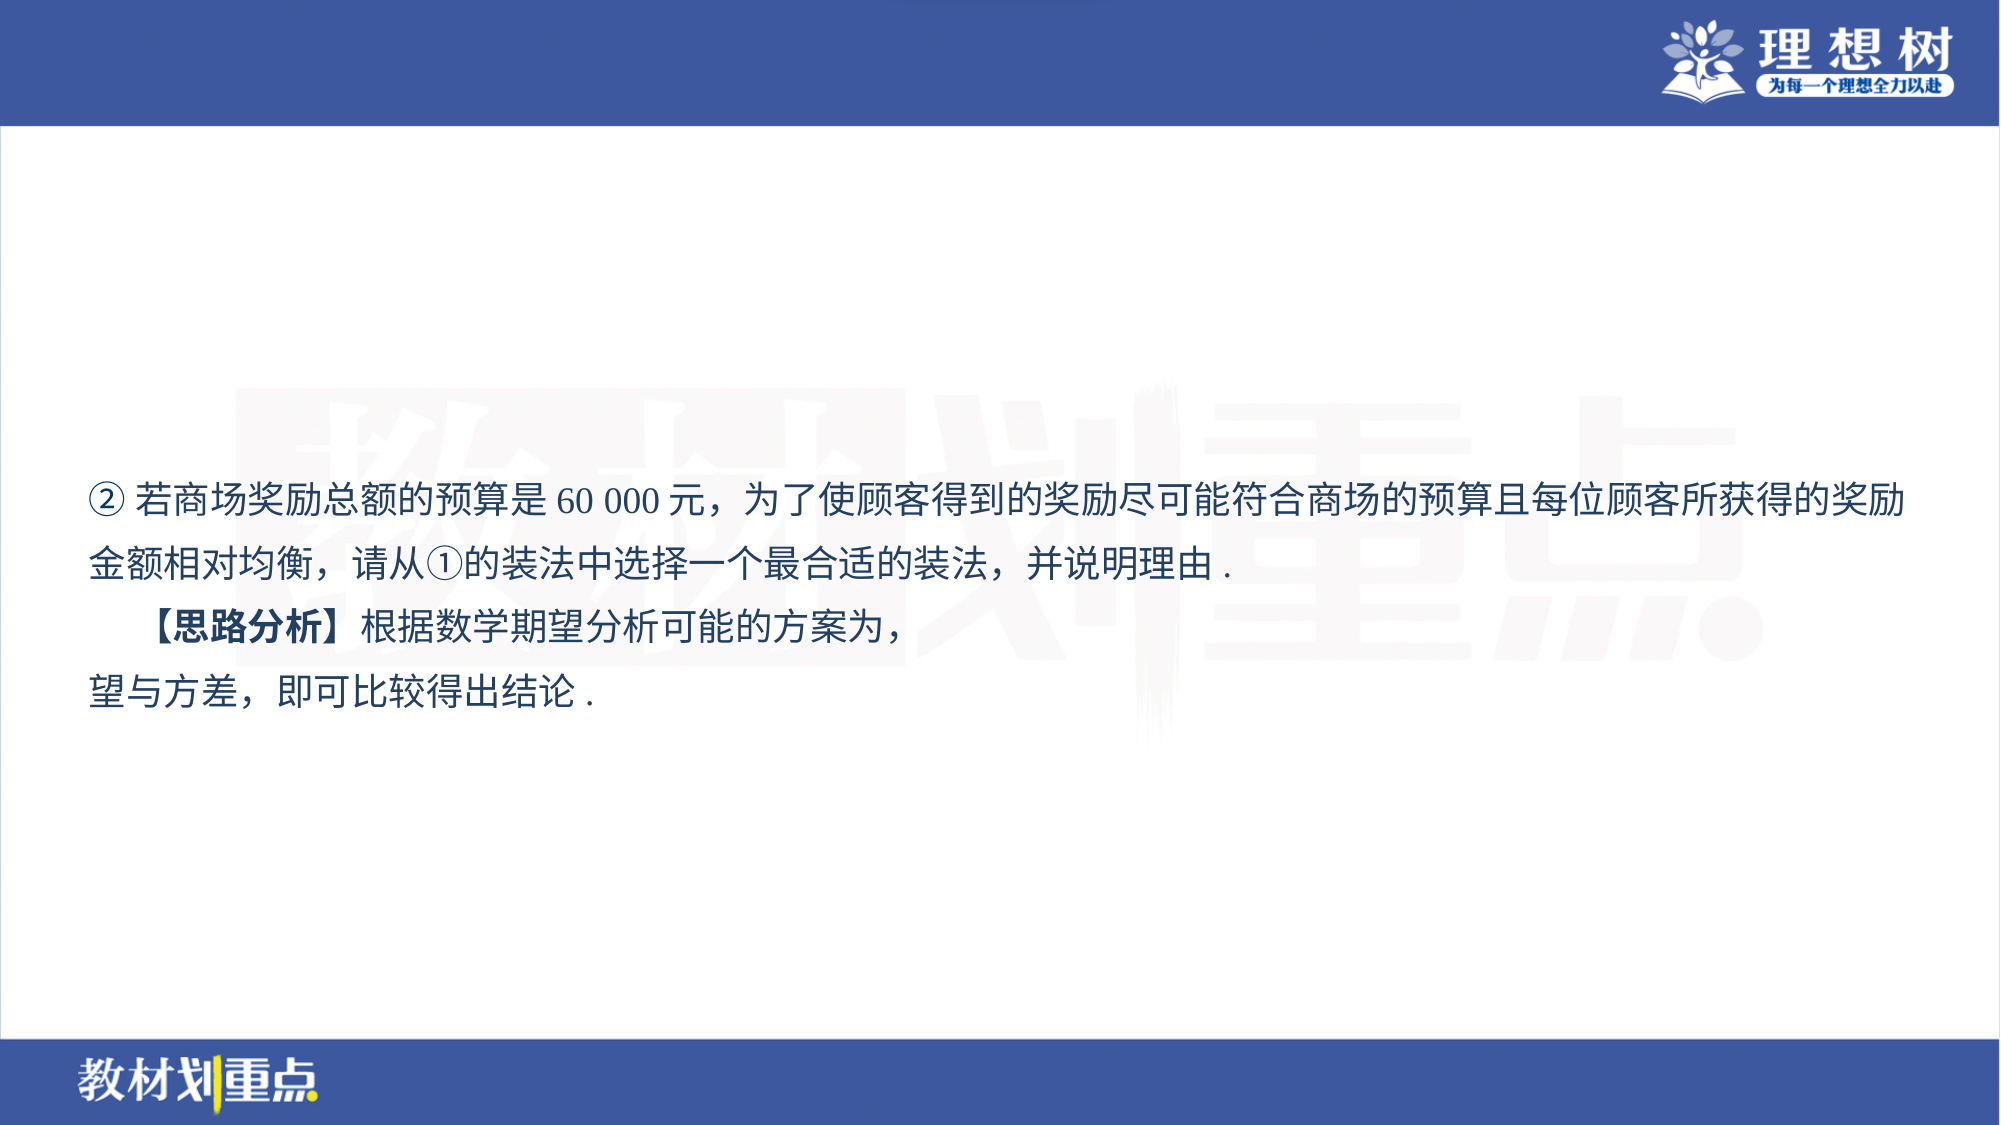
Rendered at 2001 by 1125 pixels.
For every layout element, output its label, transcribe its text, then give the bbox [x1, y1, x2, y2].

text_box ②若商场奖励总额的预算是60 000元，为了使顾客得到的奖励尽可能符合商场的预算且每位顾客所获得的奖励 金额相对均衡，请从①的装法中选择一个最合适的装法，并说明理由. [88, 451, 1911, 579]
picture [0, 0, 2000, 1125]
